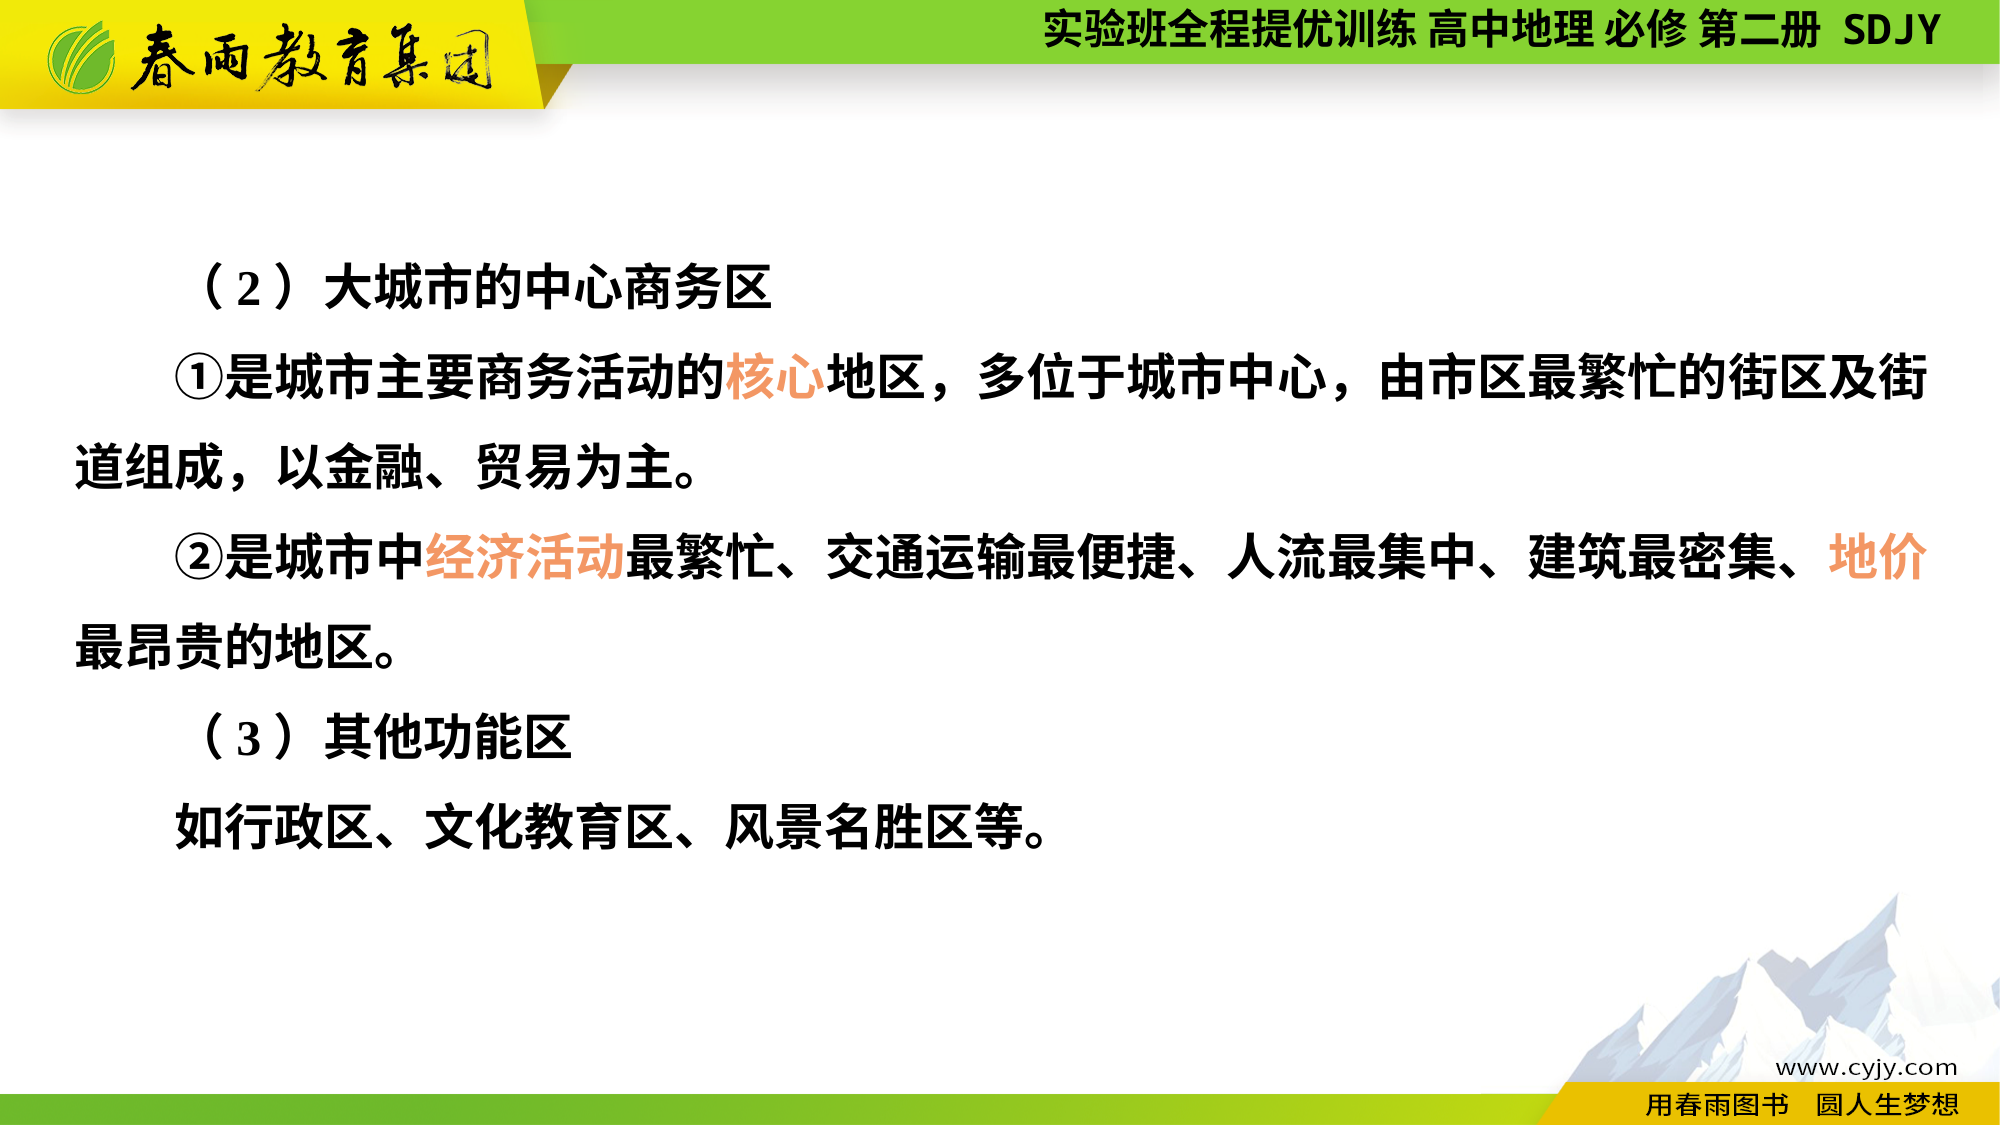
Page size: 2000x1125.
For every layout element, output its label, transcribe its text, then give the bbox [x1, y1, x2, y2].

picture [0, 0, 2000, 1125]
list （2）大城市的中心商务区 ①是城市主要商务活动的核心地区，多位于城市中心，由市区最繁忙的街区及街道组成，以金融、贸易为主。 ②是城市中经济活动最繁忙、交通运输最便捷、人流最集中、建筑最密集、地价最昂贵的地区。 （3）其他功能区 如行政区、文化教育区、风景名胜区等。 [59, 218, 1944, 870]
